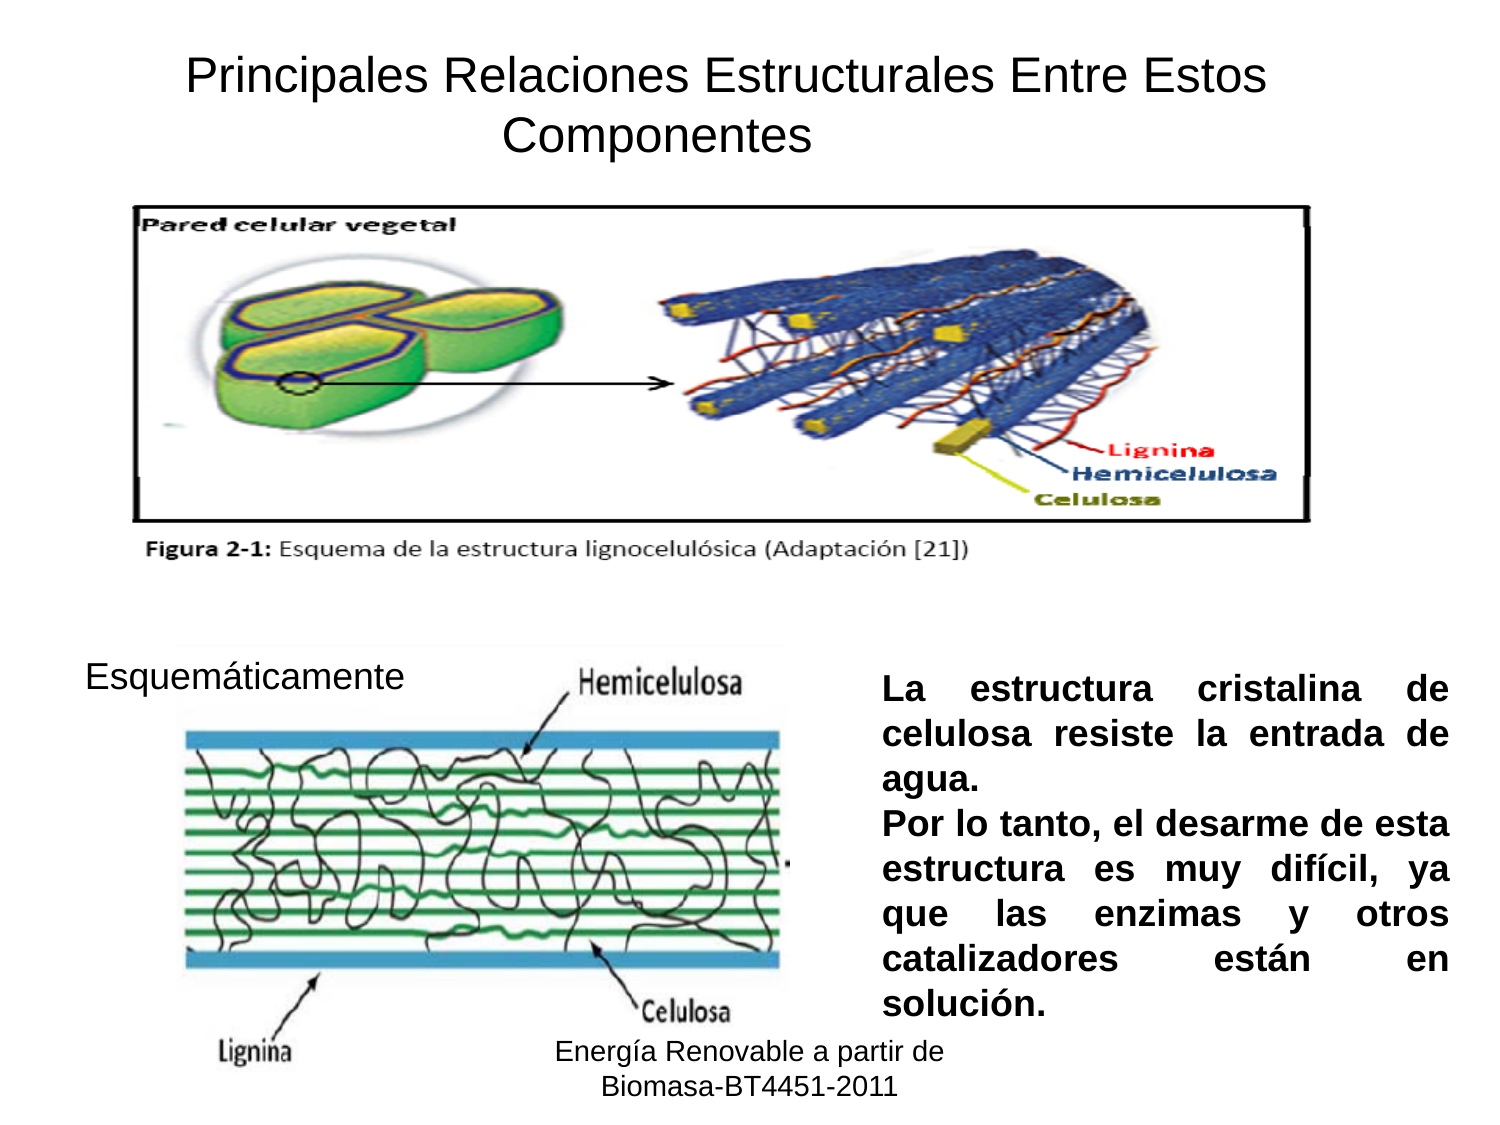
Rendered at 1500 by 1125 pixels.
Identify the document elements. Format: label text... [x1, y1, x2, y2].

text_box Esquemáticamente [70, 644, 173, 705]
picture [116, 198, 1334, 575]
text_box La estructura cristalina de celulosa resiste la entrada de agua. Por lo tanto, el desarme de esta estructura es muy difícil, ya que las enzimas y otros catalizadores están en solución. [867, 656, 1465, 1031]
footer Energía Renovable a partir de Biomasa-BT4451-2011 [512, 1024, 988, 1103]
picture [175, 644, 790, 1083]
text_box Principales Relaciones Estructurales Entre Estos Componentes [23, 35, 1430, 170]
